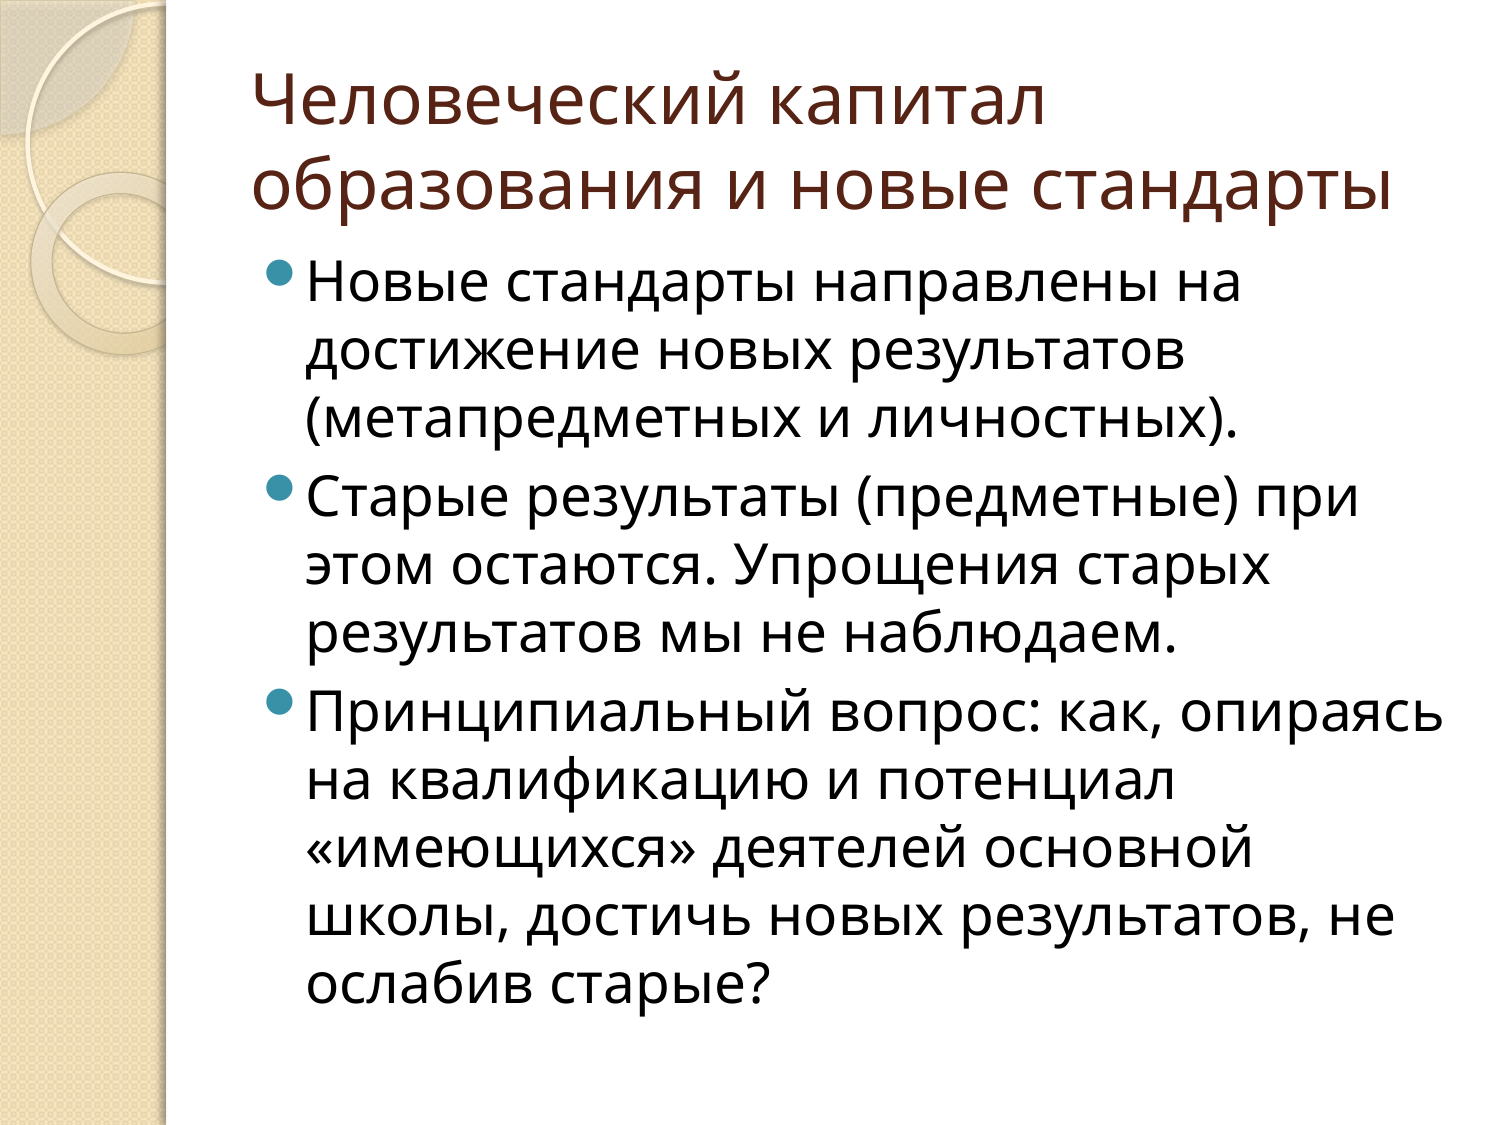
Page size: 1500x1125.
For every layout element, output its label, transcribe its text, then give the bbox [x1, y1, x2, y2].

list Новые стандарты направлены на достижение новых результатов (метапредметных и личностных). Старые результаты (предметные) при этом остаются. Упрощения старых результатов мы не наблюдаем. Принципиальный вопрос: как, опираясь на квалификацию и потенциал «имеющихся» деятелей основной школы, достичь новых результатов, не ослабив старые? [235, 237, 1466, 1025]
title Человеческий капитал образования и новые стандарты [235, 45, 1466, 233]
